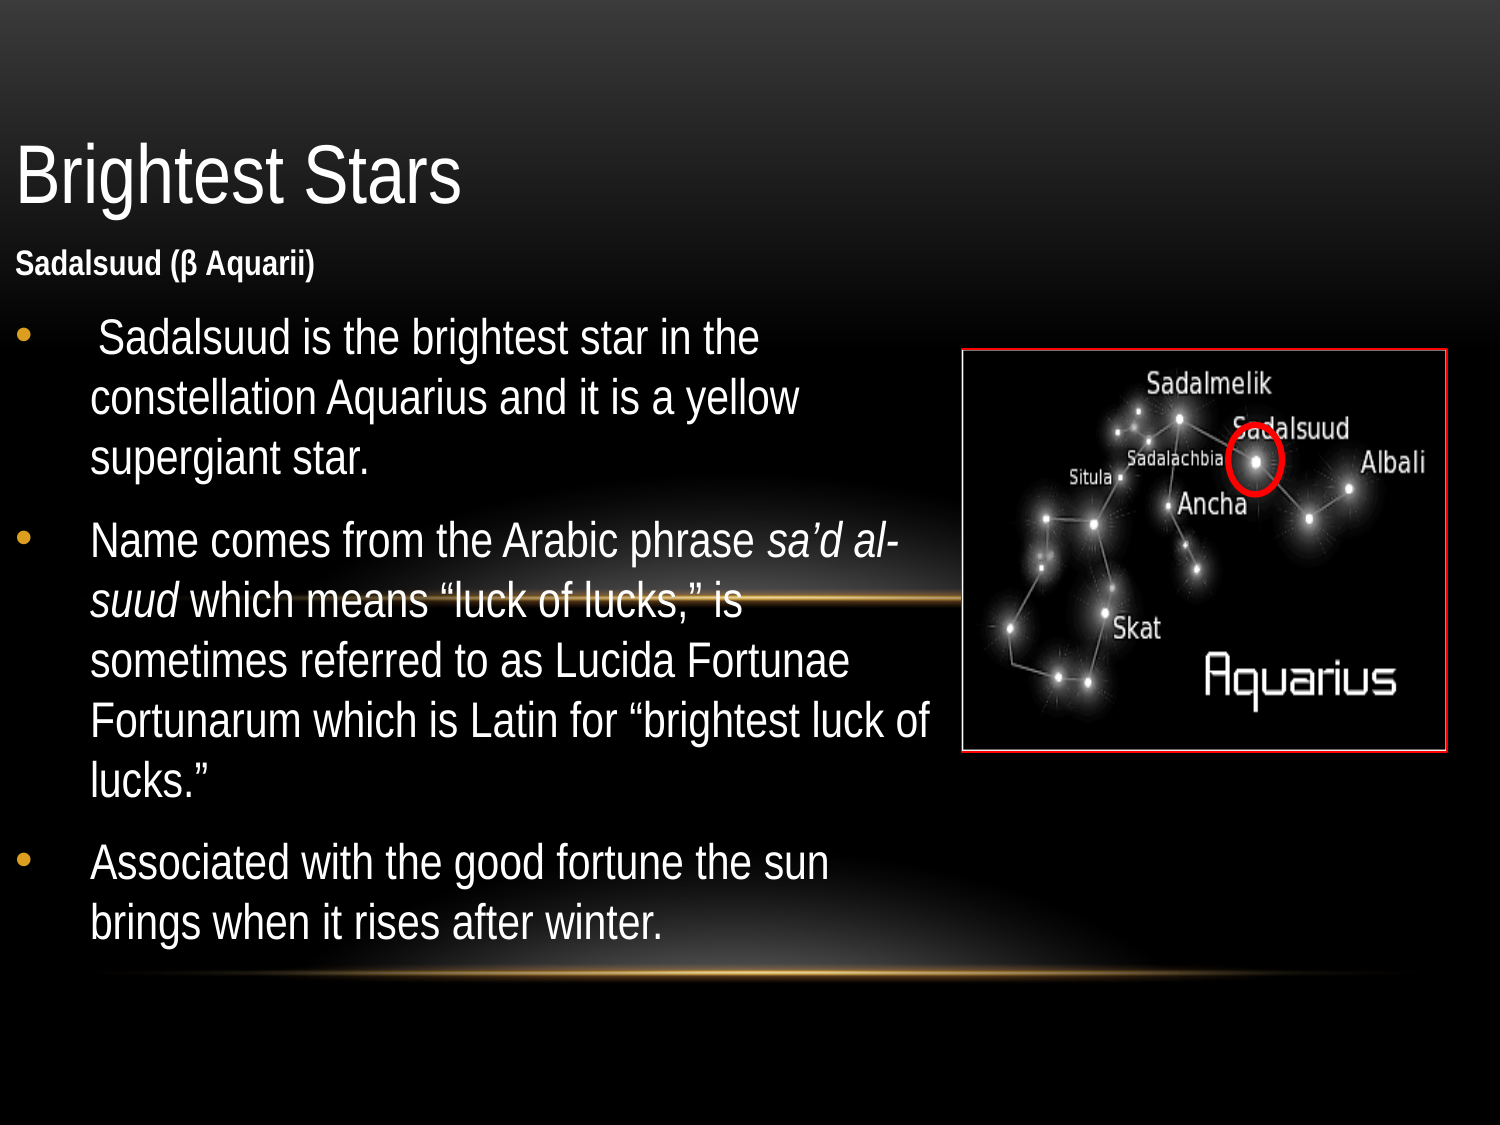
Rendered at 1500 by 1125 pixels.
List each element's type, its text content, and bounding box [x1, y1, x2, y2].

picture [0, 0, 1500, 1125]
subtitle Brightest Stars Sadalsuud (β Aquarii) Sadalsuud is the brightest star in the constellation Aquarius and it is a yellow supergiant star. Name comes from the Arabic phrase sa’d al-suud which means “luck of lucks,” is sometimes referred to as Lucida Fortunae Fortunarum which is Latin for “brightest luck of lucks.” Associated with the good fortune the sun brings when it rises after winter. [0, 112, 950, 677]
